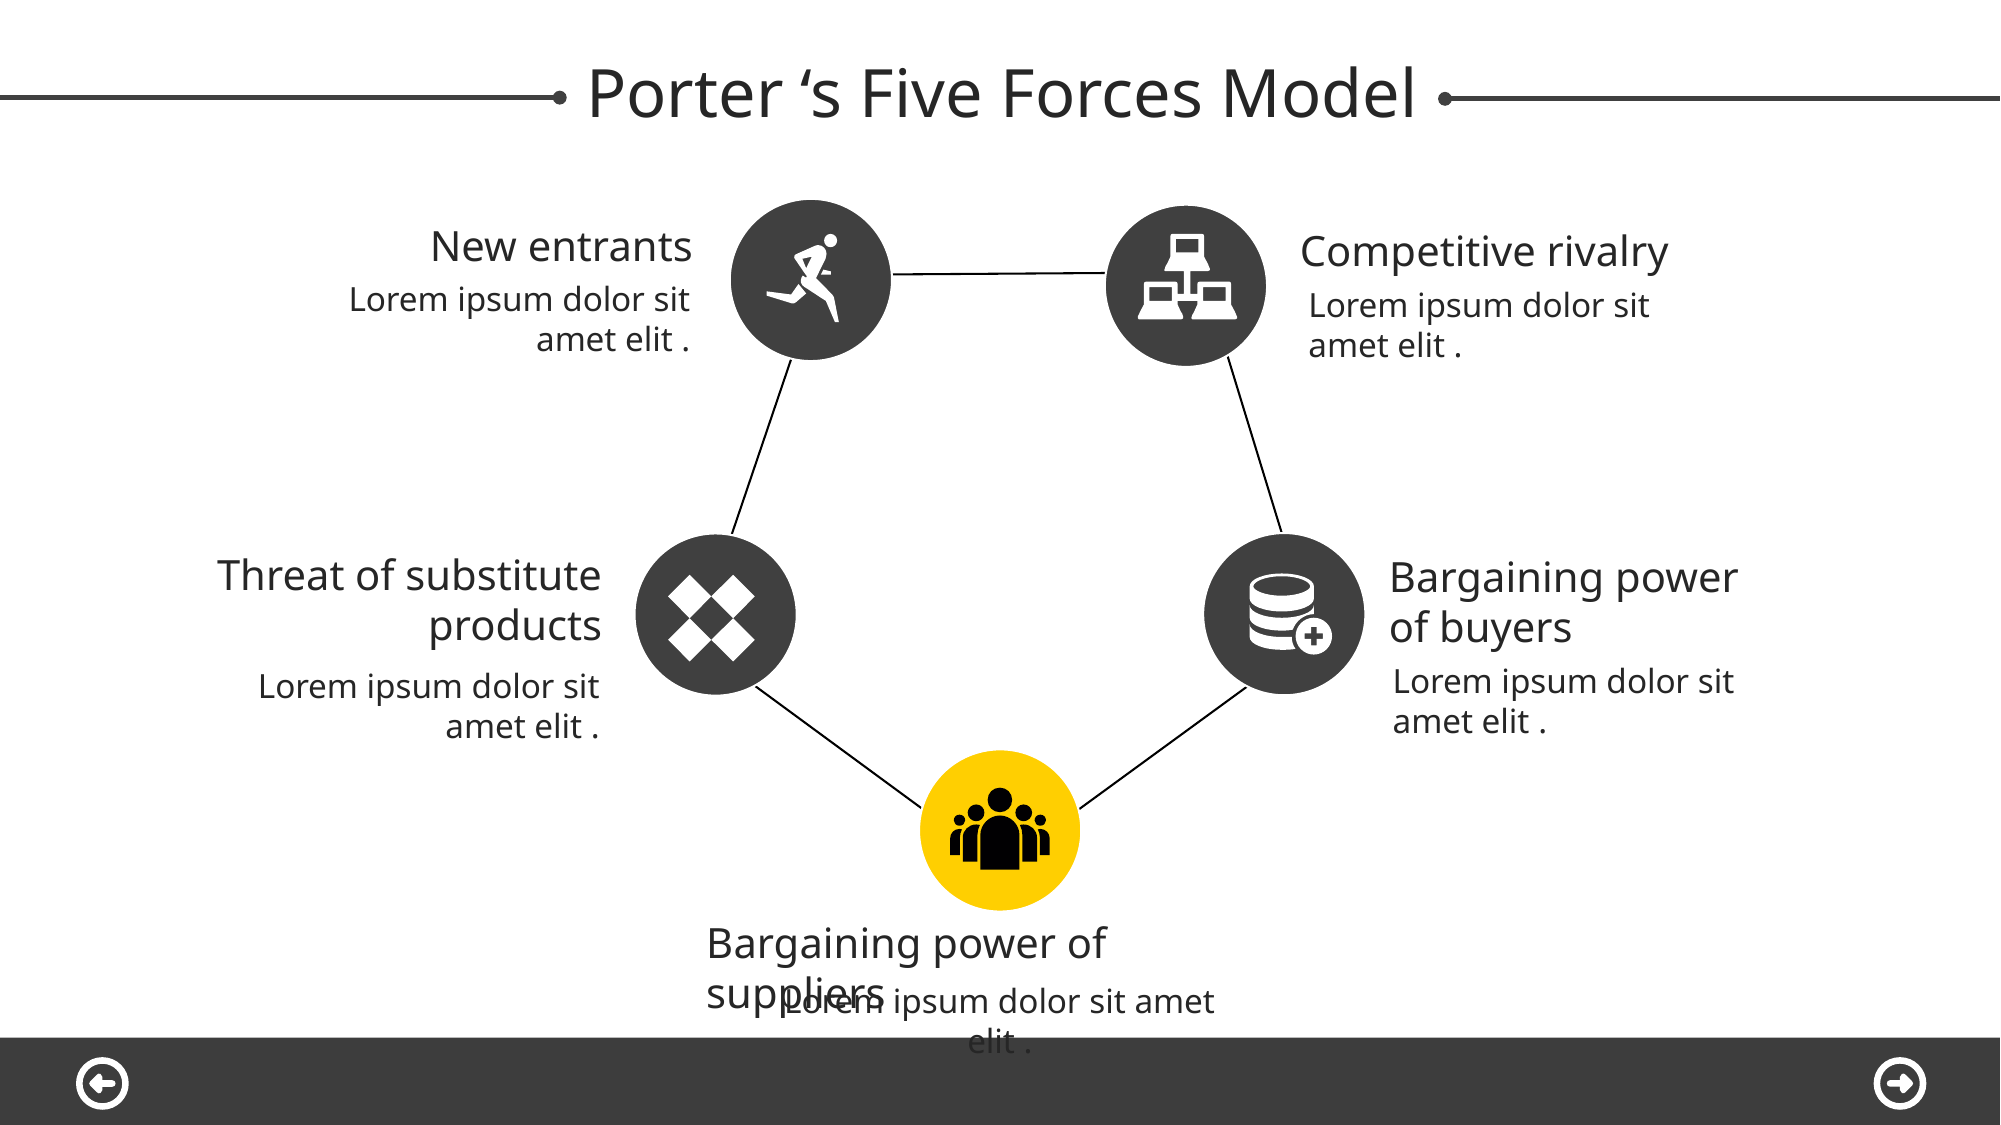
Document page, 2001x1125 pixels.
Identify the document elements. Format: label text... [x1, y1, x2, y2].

text_box Lorem ipsum dolor sit amet elit . [1293, 276, 1698, 372]
text_box [953, 814, 966, 826]
text_box [766, 245, 839, 323]
text_box Bargaining power of buyers [1374, 543, 1779, 658]
text_box [76, 1057, 129, 1110]
text_box New entrants [371, 212, 708, 278]
text_box [633, 532, 798, 697]
text_box Competitive rivalry [1284, 217, 1689, 283]
text_box [918, 748, 1083, 909]
text_box [1873, 1057, 1927, 1110]
text_box [1019, 824, 1038, 862]
text_box Lorem ipsum dolor sit amet elit . [301, 271, 706, 366]
text_box Porter ‘s Five Forces Model [559, 43, 1445, 139]
text_box [728, 197, 894, 363]
text_box [1015, 804, 1033, 822]
text_box [1137, 233, 1238, 320]
text_box [980, 815, 1020, 870]
text_box [1103, 203, 1269, 368]
text_box [731, 271, 1283, 810]
text_box [0, 1037, 2000, 1125]
text_box [1037, 828, 1050, 856]
text_box Threat of substitute products [173, 541, 617, 657]
text_box Lorem ipsum dolor sit amet elit . [732, 1025, 1268, 1068]
text_box [1034, 814, 1046, 826]
text_box [950, 828, 962, 856]
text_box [667, 574, 755, 662]
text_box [1249, 573, 1332, 655]
text_box [987, 787, 1013, 813]
text_box Bargaining power of suppliers [691, 909, 1309, 1025]
text_box Lorem ipsum dolor sit amet elit . [1377, 653, 1782, 748]
text_box [1202, 531, 1367, 697]
text_box [824, 233, 838, 248]
text_box [967, 804, 985, 822]
text_box [962, 824, 980, 862]
text_box Lorem ipsum dolor sit amet elit . [176, 657, 615, 753]
